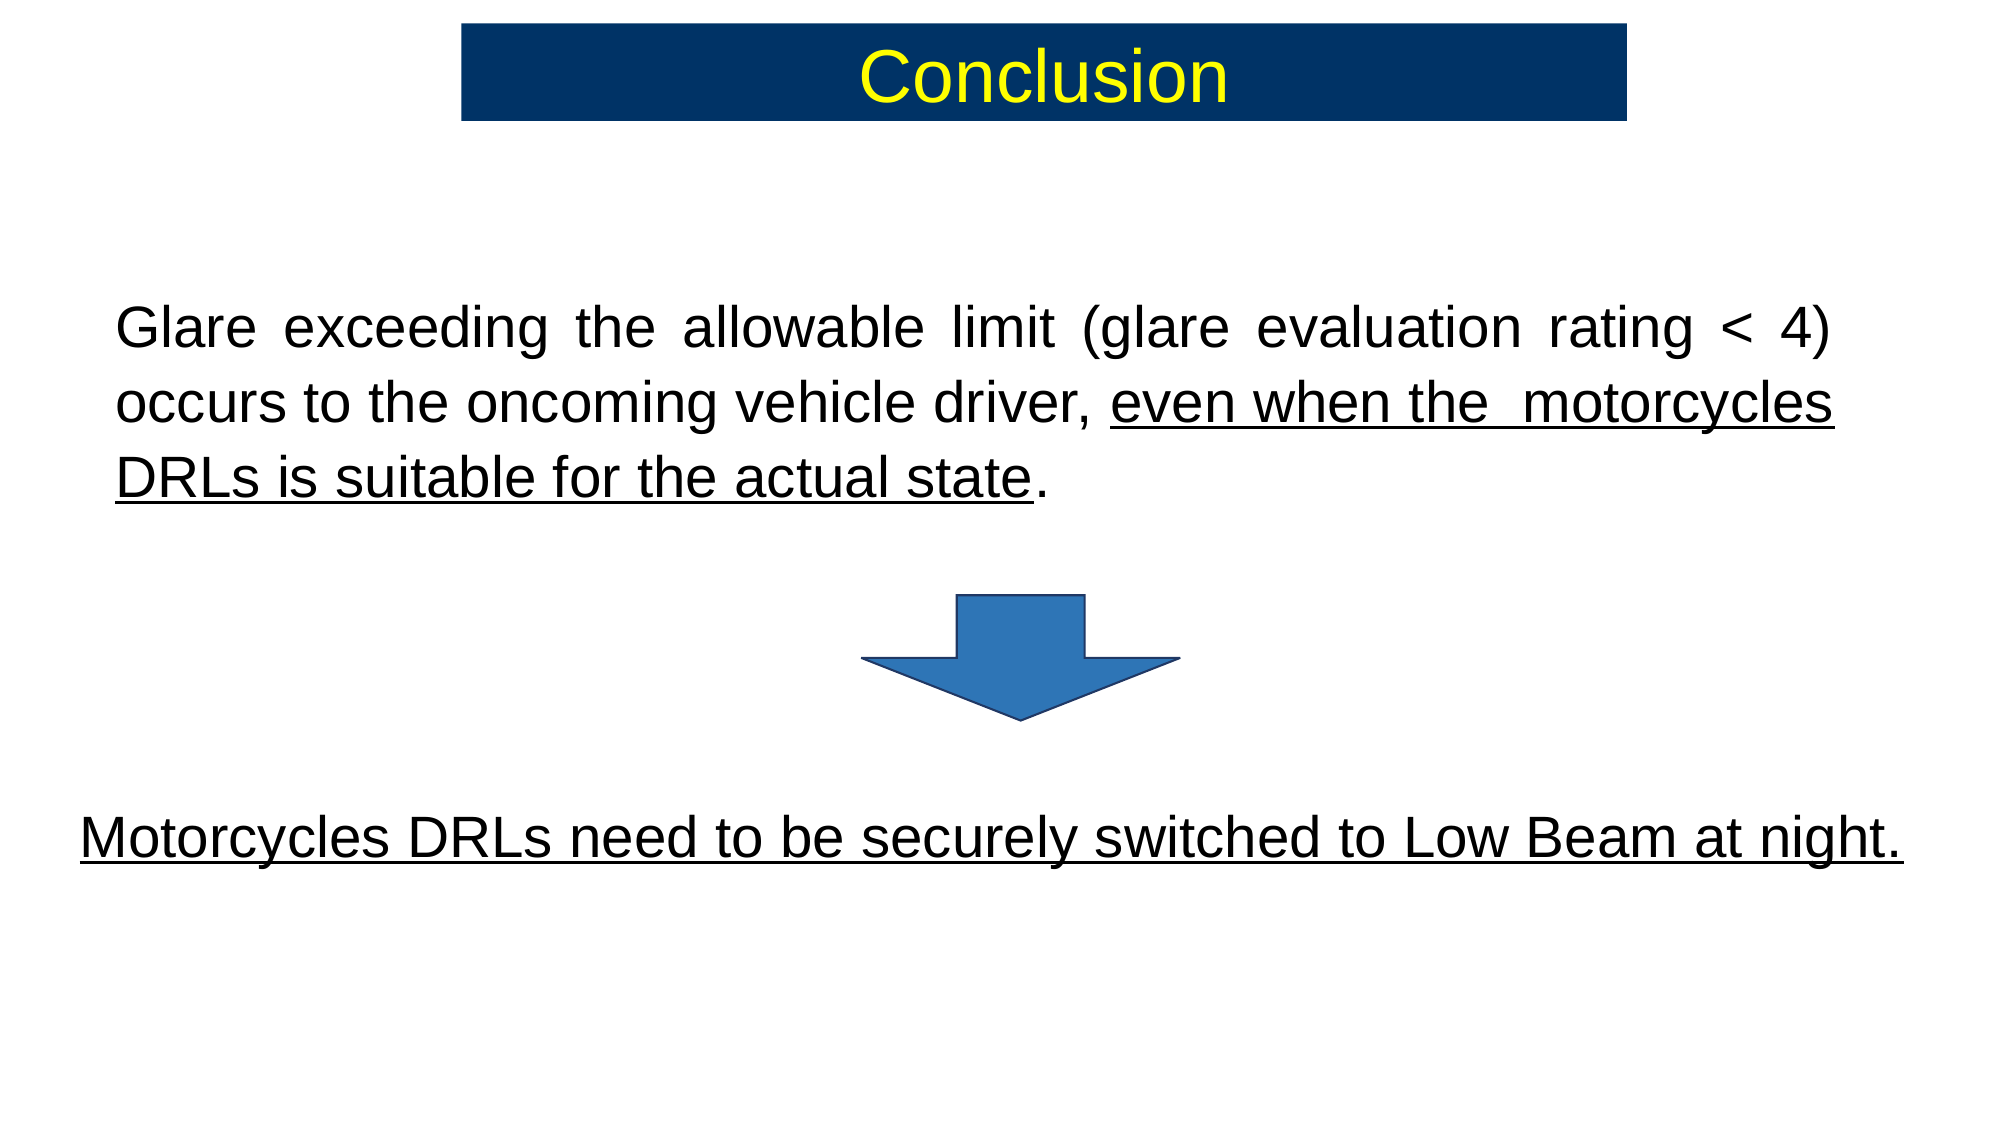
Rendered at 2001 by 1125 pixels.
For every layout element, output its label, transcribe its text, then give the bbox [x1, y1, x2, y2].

title Glare exceeding the allowable limit (glare evaluation rating < 4) occurs to the oncoming vehicle driver, even when the motorcycles DRLs is suitable for the actual state. [100, 277, 1850, 530]
text_box Conclusion [461, 23, 1627, 121]
text_box [860, 594, 1181, 722]
text_box Motorcycles DRLs need to be securely switched to Low Beam at night. [64, 786, 1924, 903]
